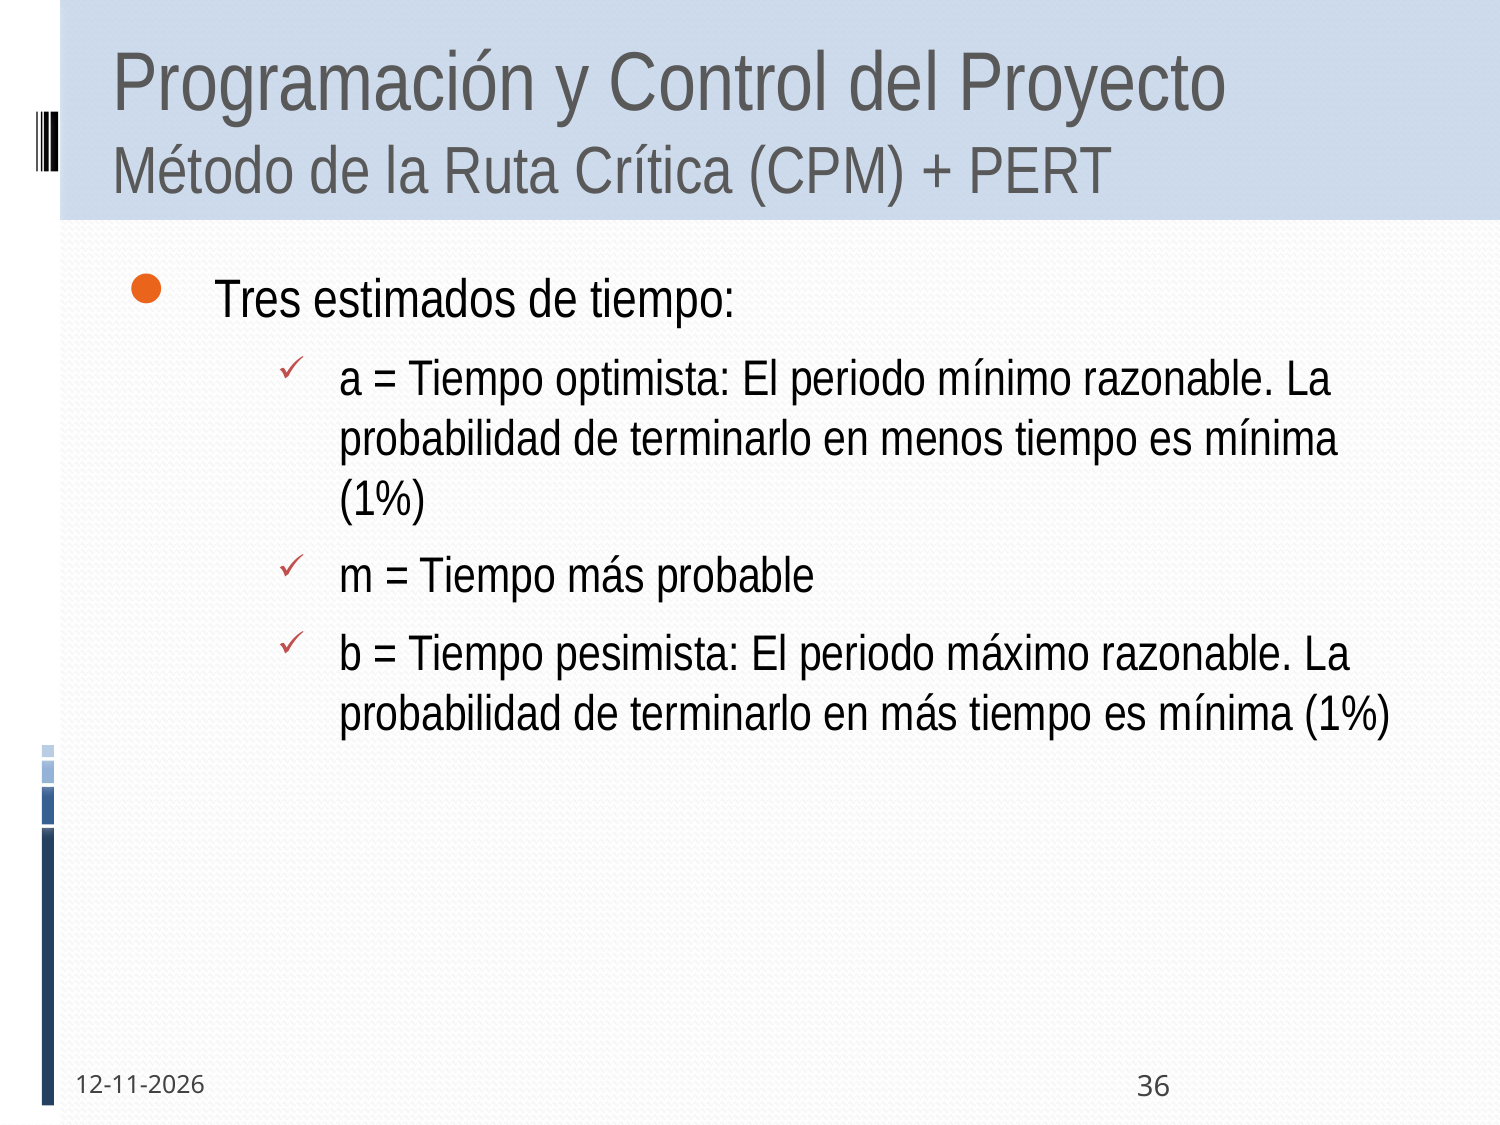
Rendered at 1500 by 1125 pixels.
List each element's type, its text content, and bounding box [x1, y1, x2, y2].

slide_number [75, 1042, 243, 1103]
list Tres estimados de tiempo: a = Tiempo optimista: El periodo mínimo razonable. La probabilidad de terminarlo en menos tiempo es mínima (1%) m = Tiempo más probable b = Tiempo pesimista: El periodo máximo razonable. La probabilidad de terminarlo en más tiempo es mínima (1%) [111, 255, 1436, 1038]
title Programación y Control del Proyecto Método de la Ruta Crítica (CPM) + PERT [111, 18, 1436, 207]
slide_number 36 [1045, 1046, 1171, 1107]
